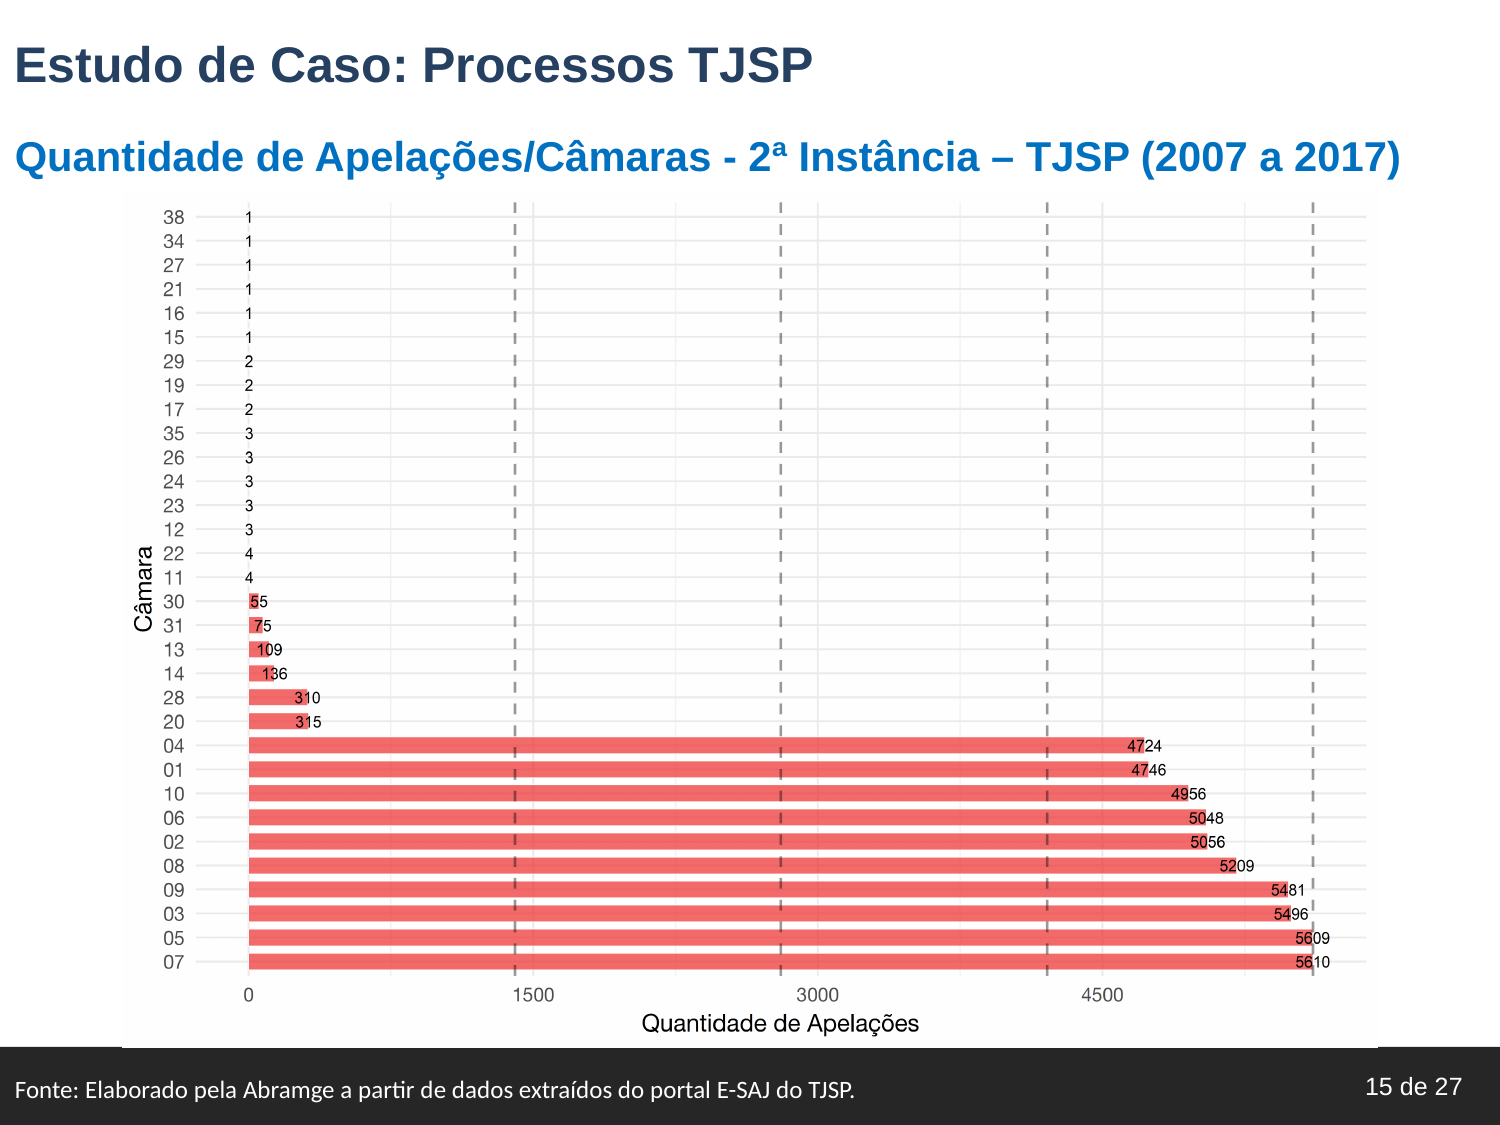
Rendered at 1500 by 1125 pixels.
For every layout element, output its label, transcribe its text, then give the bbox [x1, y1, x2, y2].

text_box Estudo de Caso: Processos TJSP [0, 25, 1442, 100]
text_box Fonte: Elaborado pela Abramge a partir de dados extraídos do portal E-SAJ do TJSP. [0, 1066, 1348, 1112]
picture [122, 190, 1378, 1048]
text_box Quantidade de Apelações/Câmaras - 2ª Instância – TJSP (2007 a 2017) [0, 122, 1500, 187]
